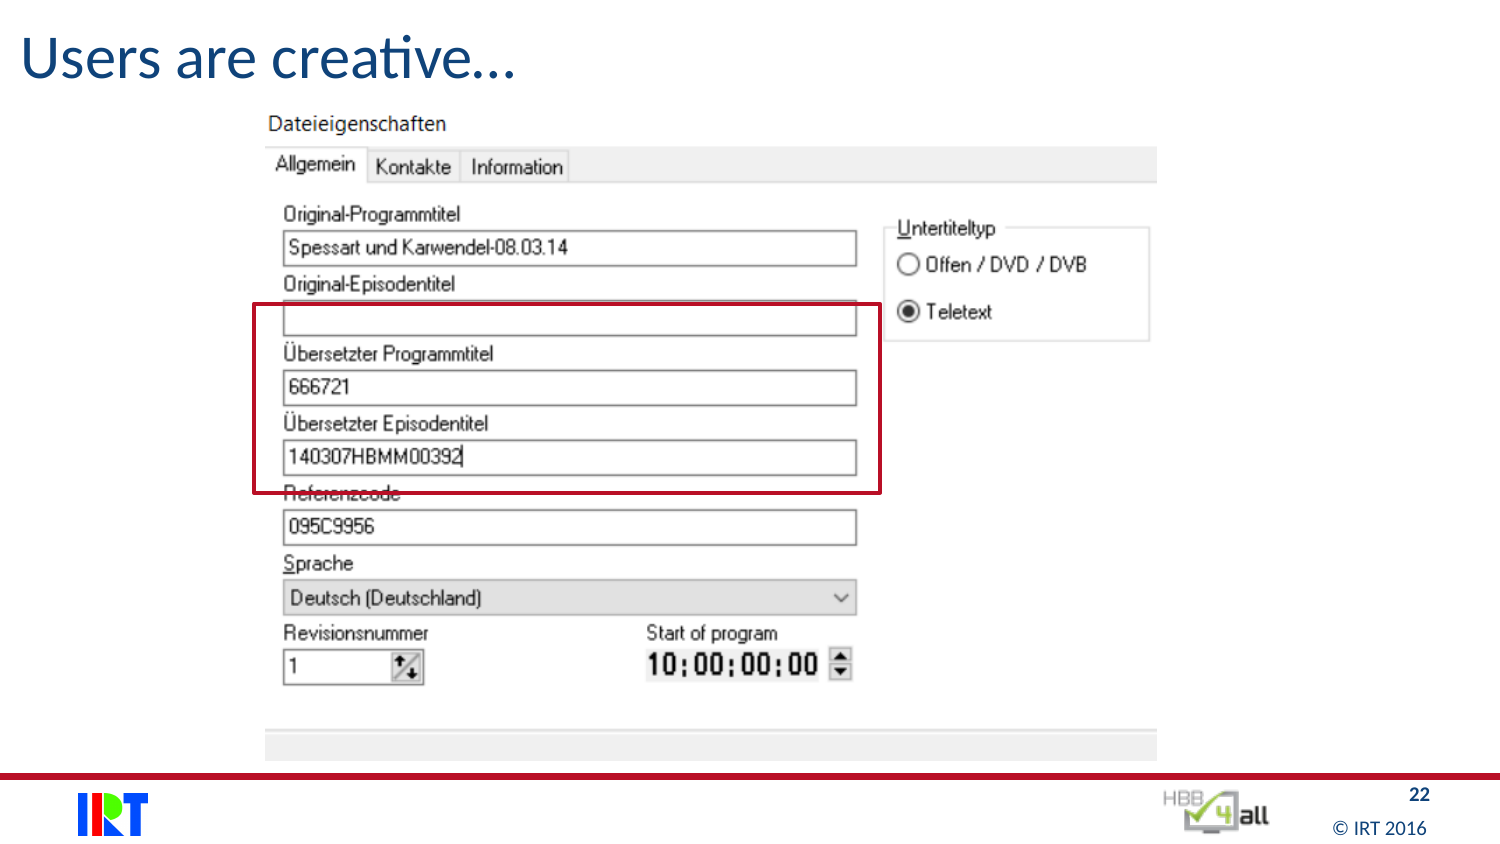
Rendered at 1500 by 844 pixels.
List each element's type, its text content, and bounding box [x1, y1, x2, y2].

picture [1163, 787, 1270, 844]
picture [78, 793, 148, 836]
title Users are creative… [5, 0, 1199, 121]
text_box [252, 302, 260, 495]
picture [265, 113, 1157, 761]
